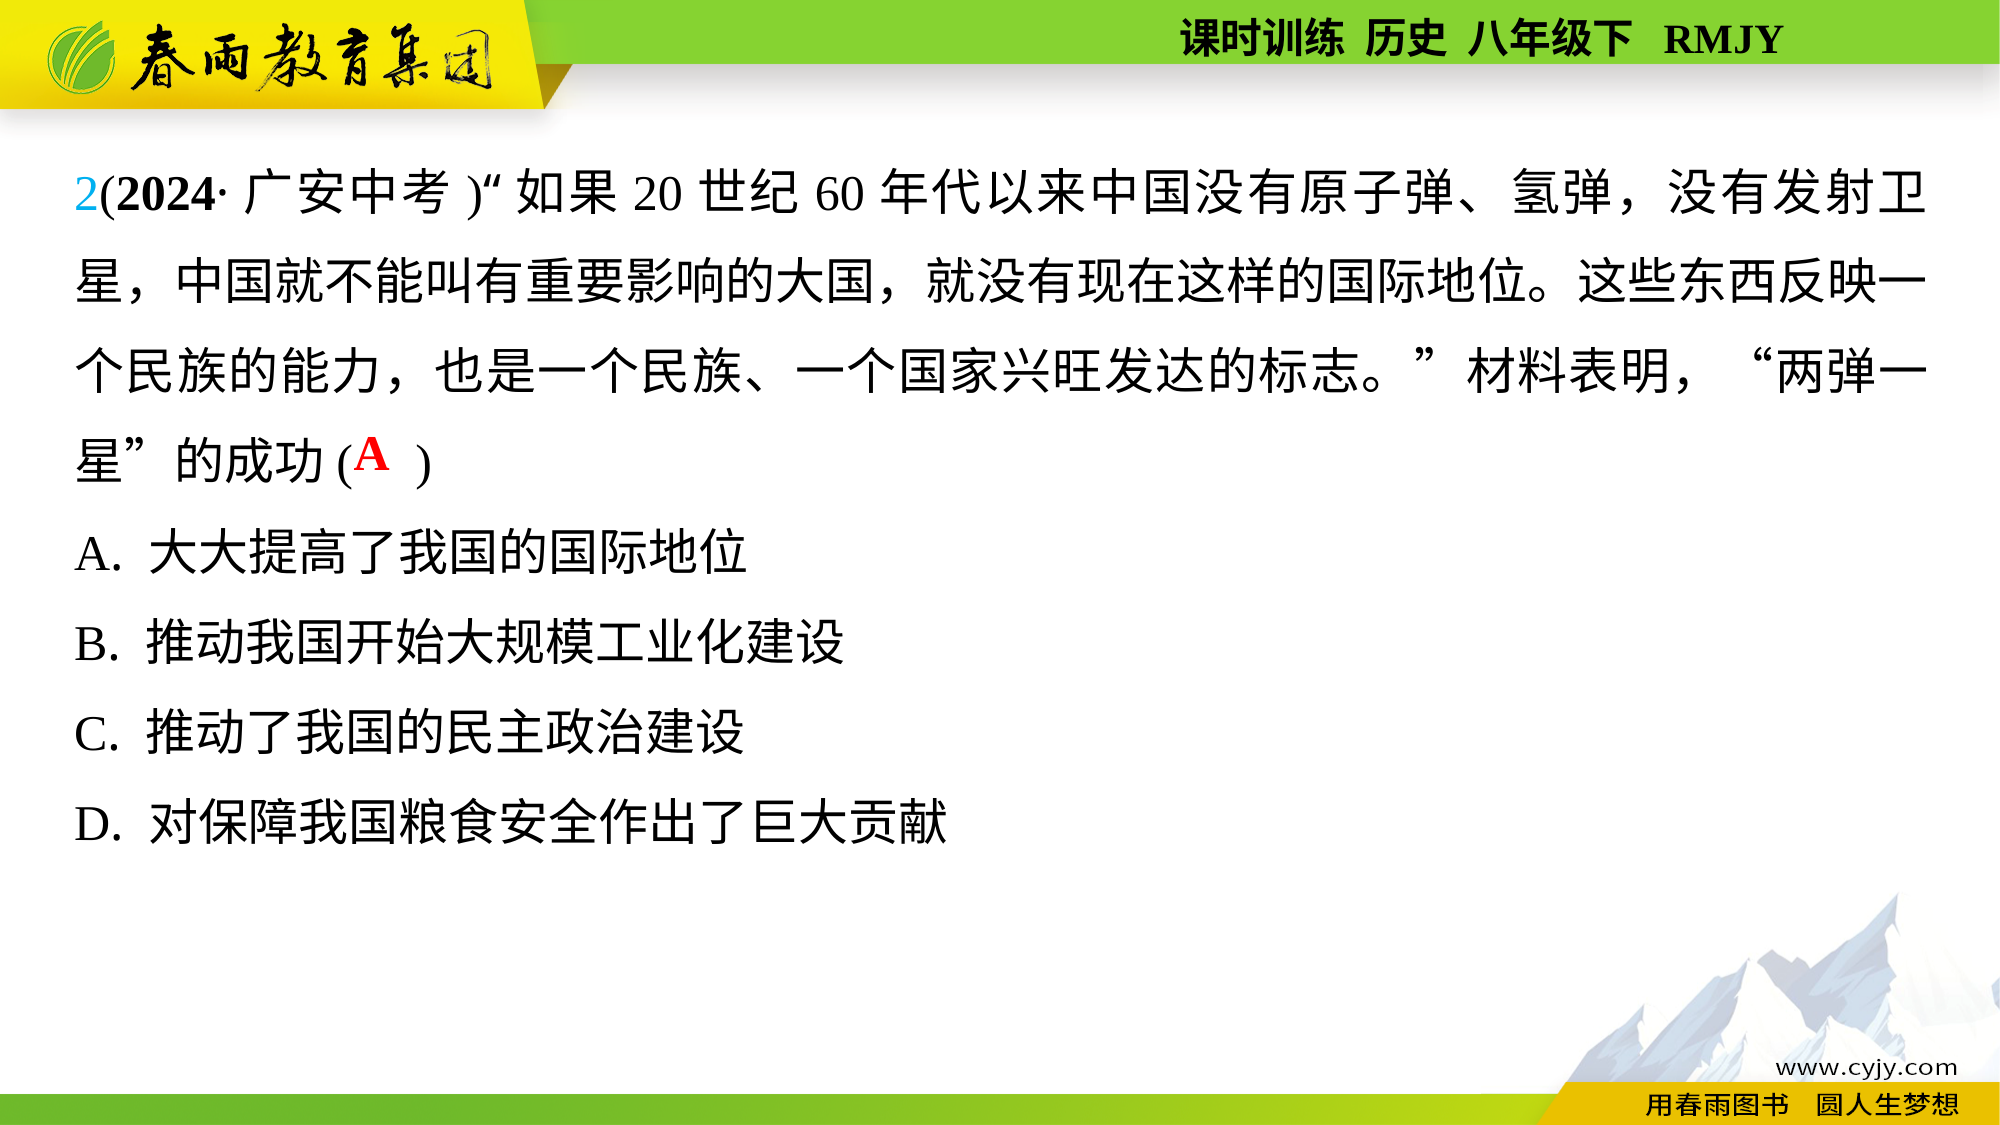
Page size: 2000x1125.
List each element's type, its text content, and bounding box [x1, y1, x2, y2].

text_box A [338, 412, 405, 488]
picture [0, 0, 2000, 1125]
list 2(2024·广安中考)“如果20世纪60年代以来中国没有原子弹、氢弹，没有发射卫星，中国就不能叫有重要影响的大国，就没有现在这样的国际地位。这些东西反映一个民族的能力，也是一个民族、一个国家兴旺发达的标志。”材料表明，“两弹一星”的成功( ) A. 大大提高了我国的国际地位 B. 推动我国开始大规模工业化建设 C. 推动了我国的民主政治建设 D. 对保障我国粮食安全作出了巨大贡献 [59, 122, 1944, 854]
